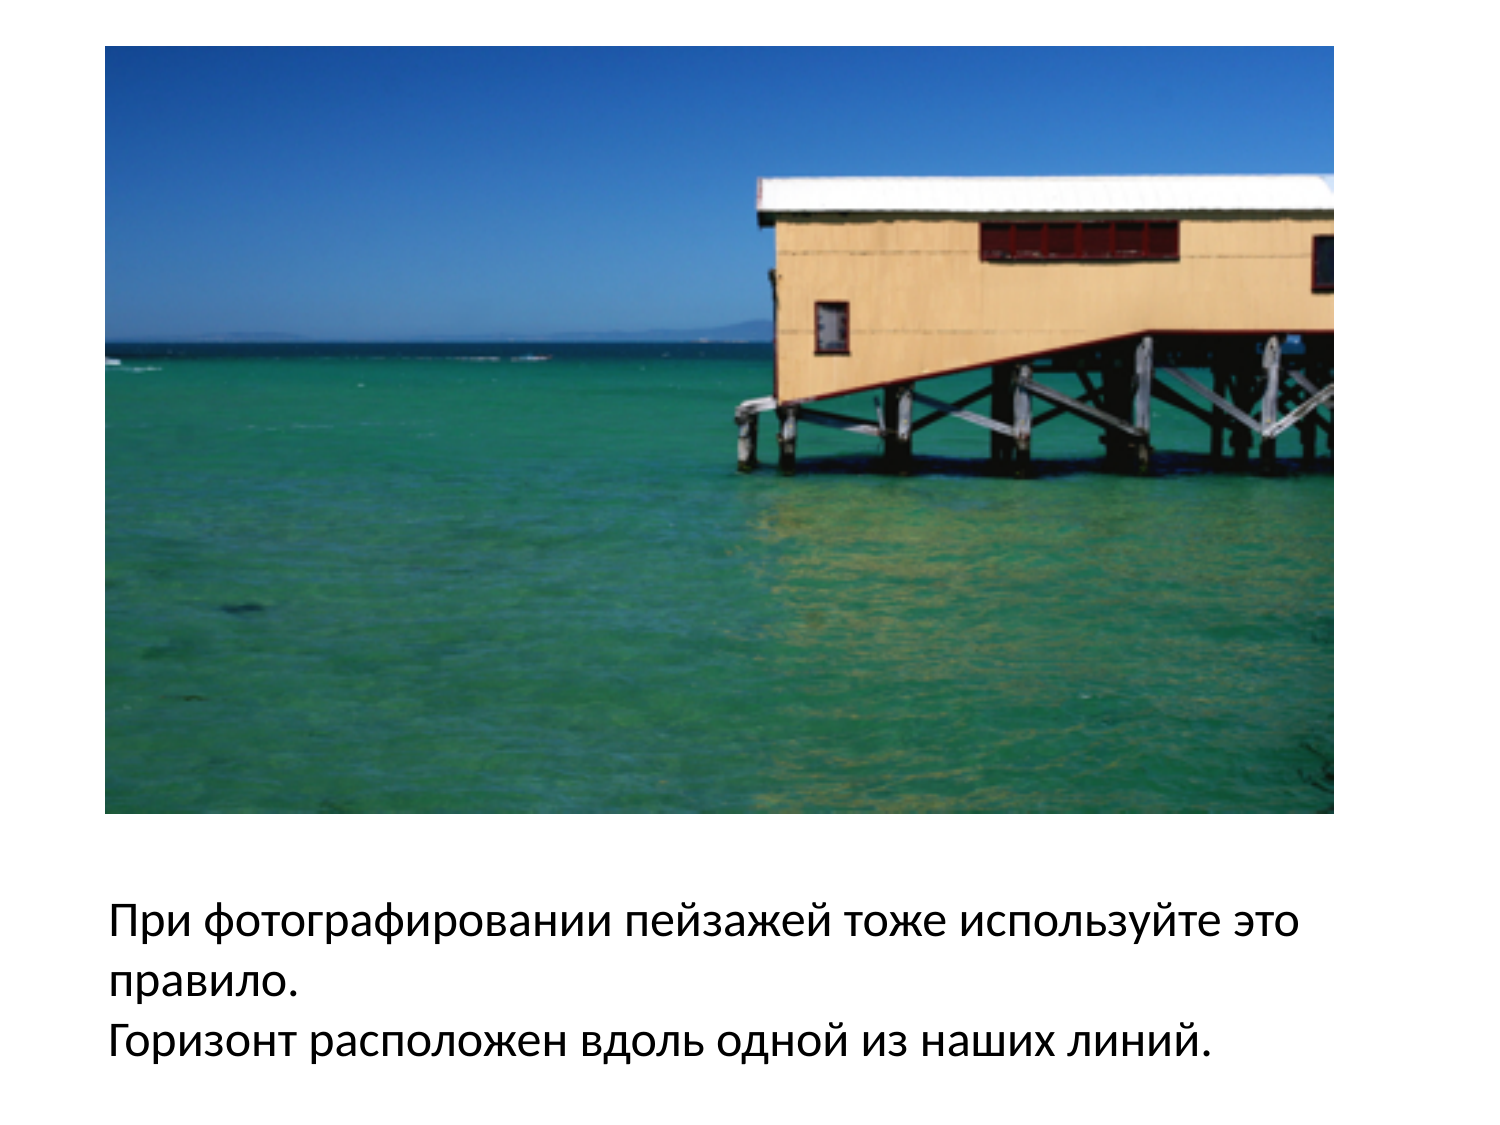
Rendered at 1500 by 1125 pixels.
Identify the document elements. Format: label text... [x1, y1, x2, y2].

text_box При фотографировании пейзажей тоже используйте это правило. Горизонт расположен вдоль одной из наших линий. [93, 878, 1418, 1074]
picture [105, 46, 1335, 815]
